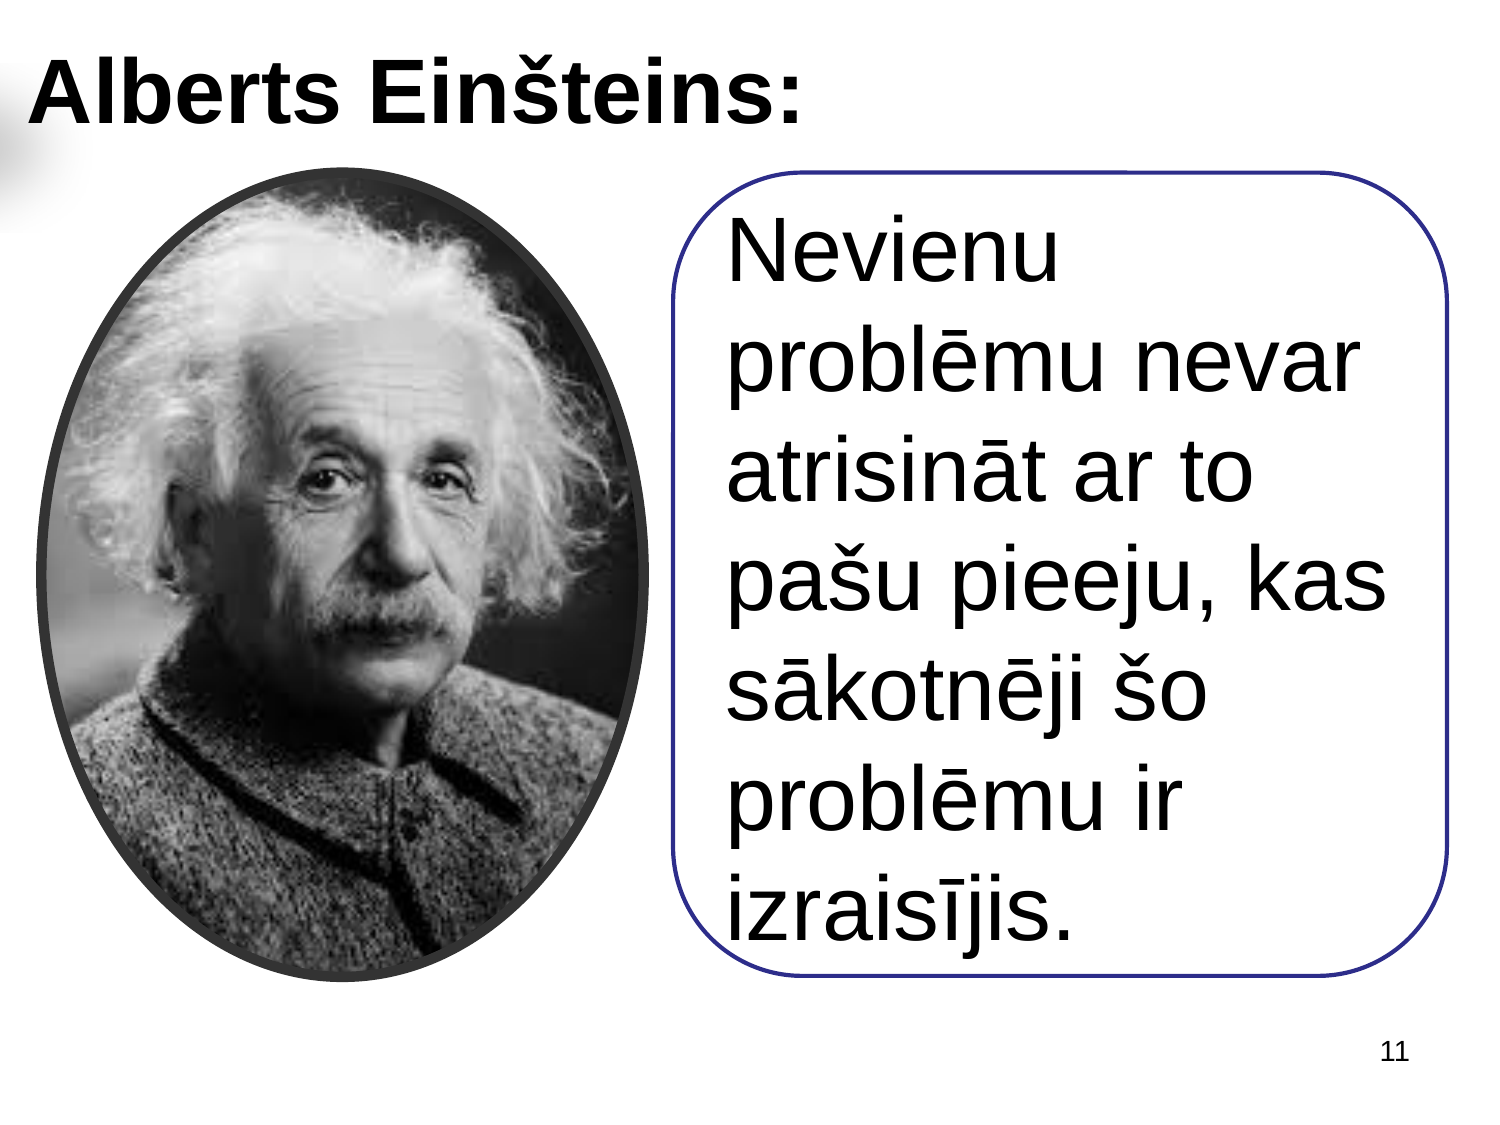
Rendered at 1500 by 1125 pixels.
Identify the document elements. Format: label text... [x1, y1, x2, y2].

slide_number 11 [1074, 1024, 1426, 1103]
text_box Nevienu problēmu nevar atrisināt ar to pašu pieeju, kas sākotnēji šo problēmu ir izraisījis. [670, 170, 1450, 978]
title Alberts Einšteins: [11, 35, 1377, 138]
picture [41, 172, 644, 978]
